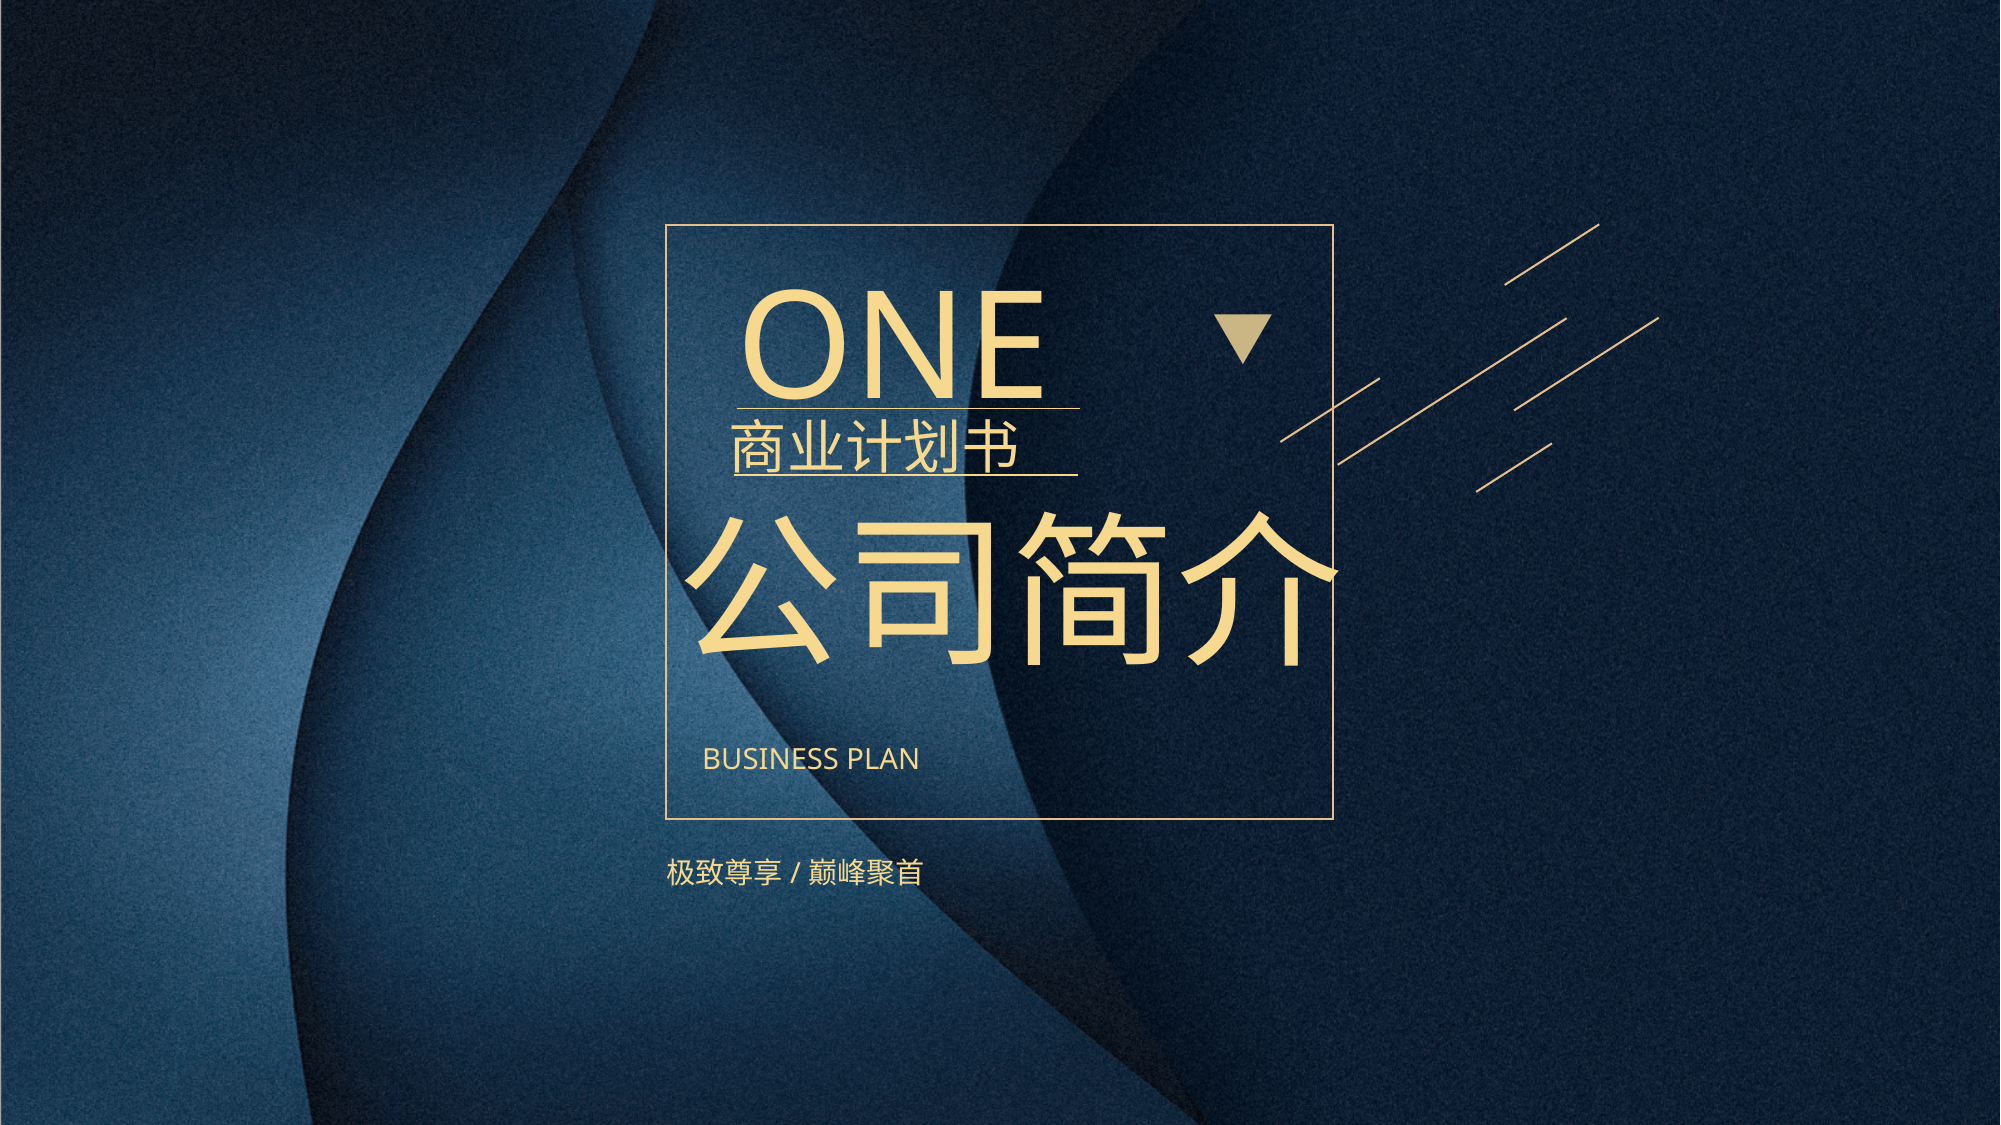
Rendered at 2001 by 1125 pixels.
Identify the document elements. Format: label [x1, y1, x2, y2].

text_box [1514, 317, 1659, 411]
text_box [1280, 378, 1380, 442]
text_box [1337, 318, 1567, 465]
picture [0, 0, 2000, 1125]
text_box [1504, 224, 1600, 285]
text_box [1476, 443, 1553, 492]
